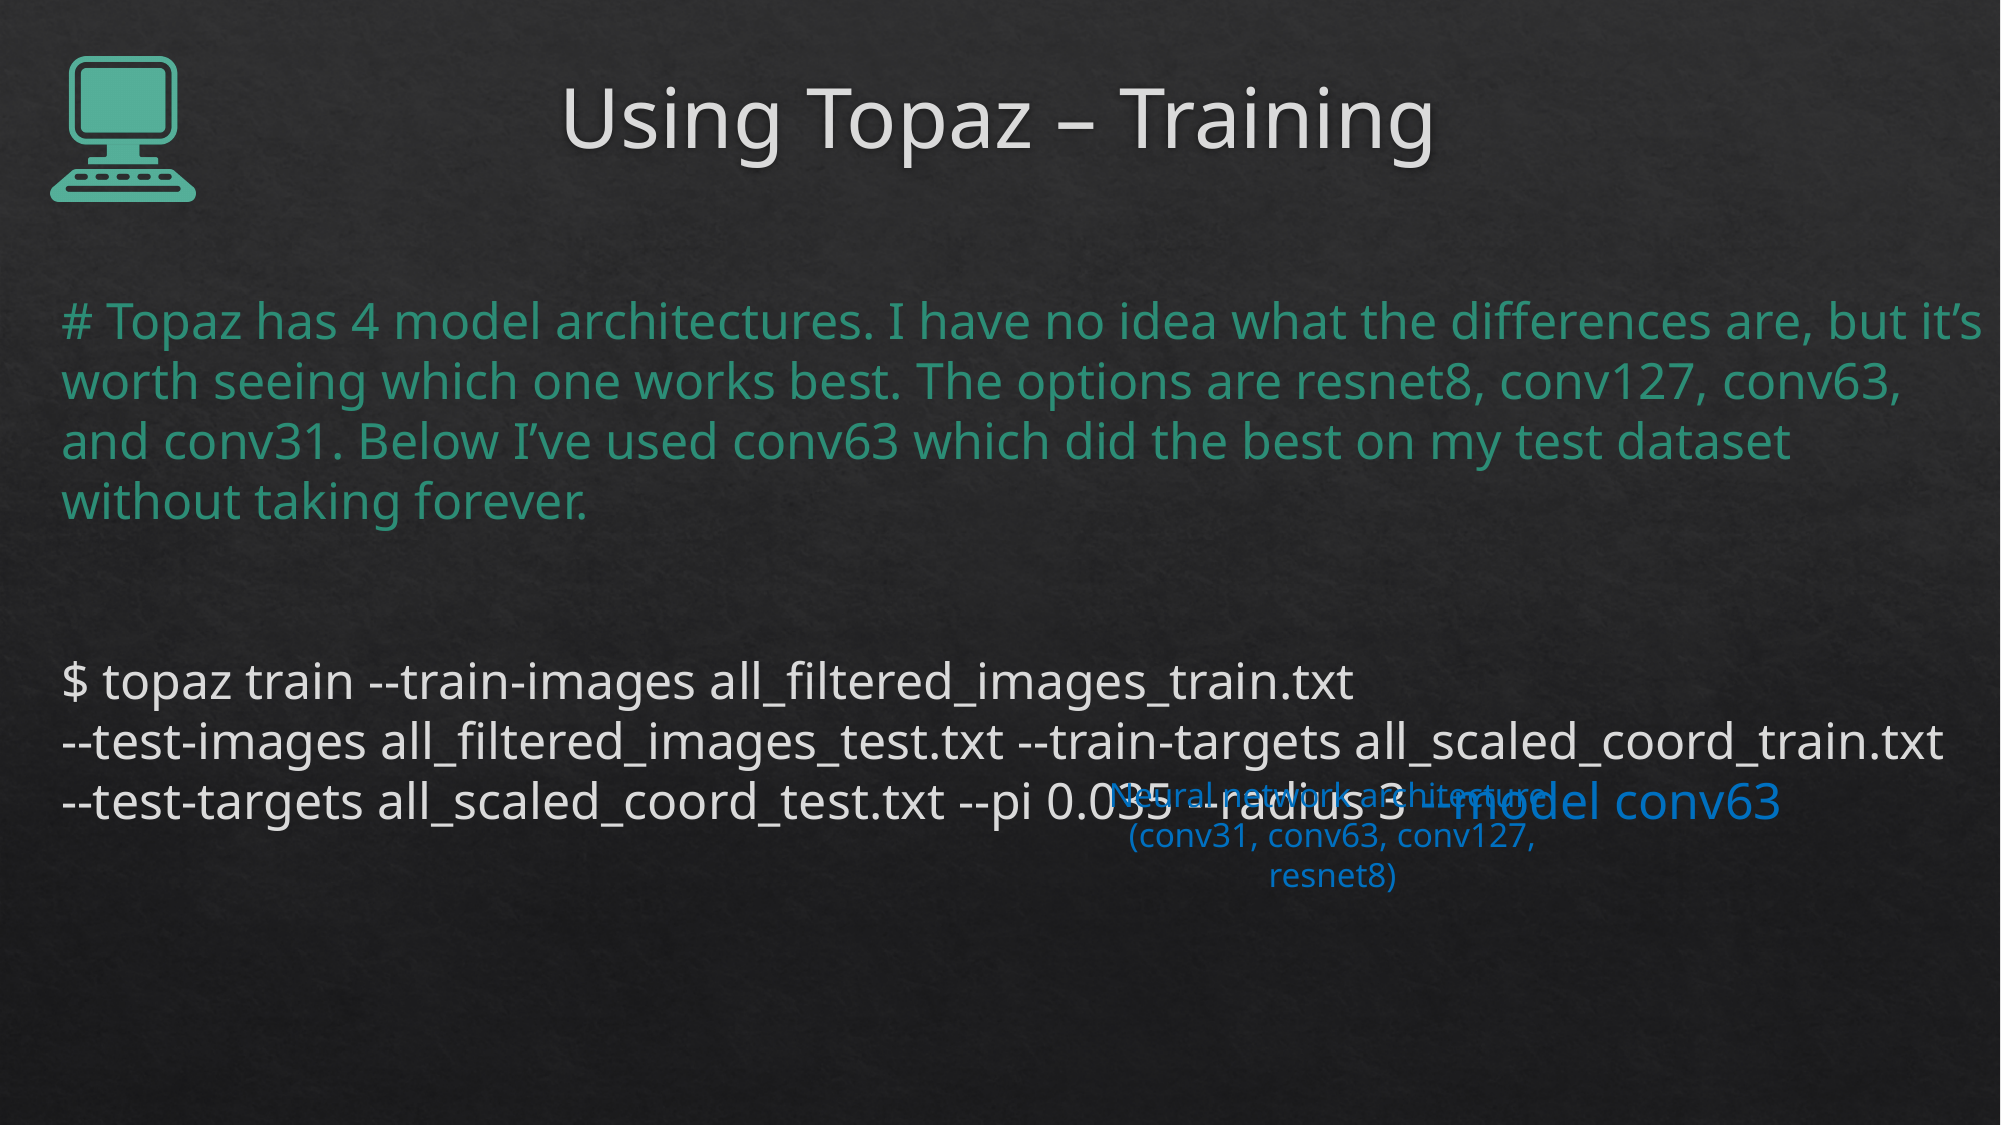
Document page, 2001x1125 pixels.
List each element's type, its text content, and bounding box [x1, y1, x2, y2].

text_box # Topaz has 4 model architectures. I have no idea what the differences are, but it’s worth seeing which one works best. The options are resnet8, conv127, conv63, and conv31. Below I’ve used conv63 which did the best on my test dataset without taking forever. $ topaz train --train-images all_filtered_images_train.txt --test-images all_filtered_images_test.txt --train-targets all_scaled_coord_train.txt --test-targets all_scaled_coord_test.txt --pi 0.035 --radius 3 --model conv63 [46, 282, 2000, 837]
picture [49, 56, 196, 202]
title Using Topaz – Training [149, 35, 1849, 195]
text_box Neural network architecture (conv31, conv63, conv127, resnet8) [1063, 766, 1602, 902]
